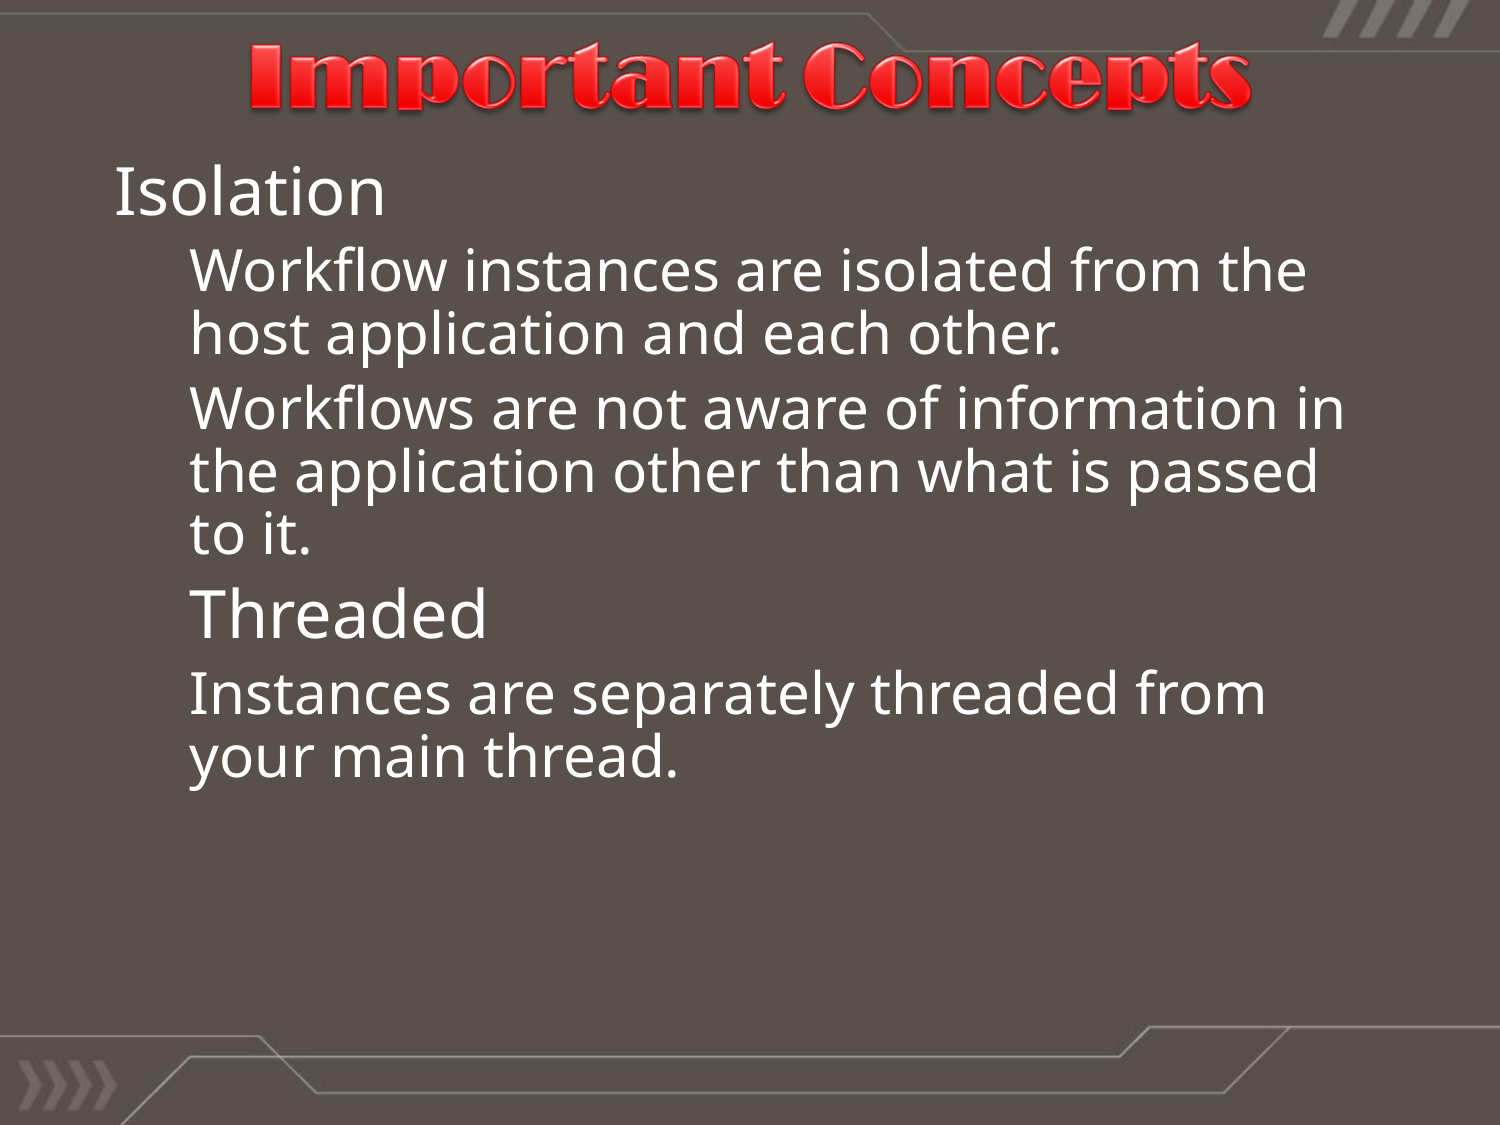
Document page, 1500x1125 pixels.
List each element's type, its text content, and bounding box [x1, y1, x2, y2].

picture [0, 0, 1500, 1125]
text_box Isolation Workflow instances are isolated from the host application and each other. Workflows are not aware of information in the application other than what is passed to it. Threaded Instances are separately threaded from your main thread. [100, 158, 1400, 774]
